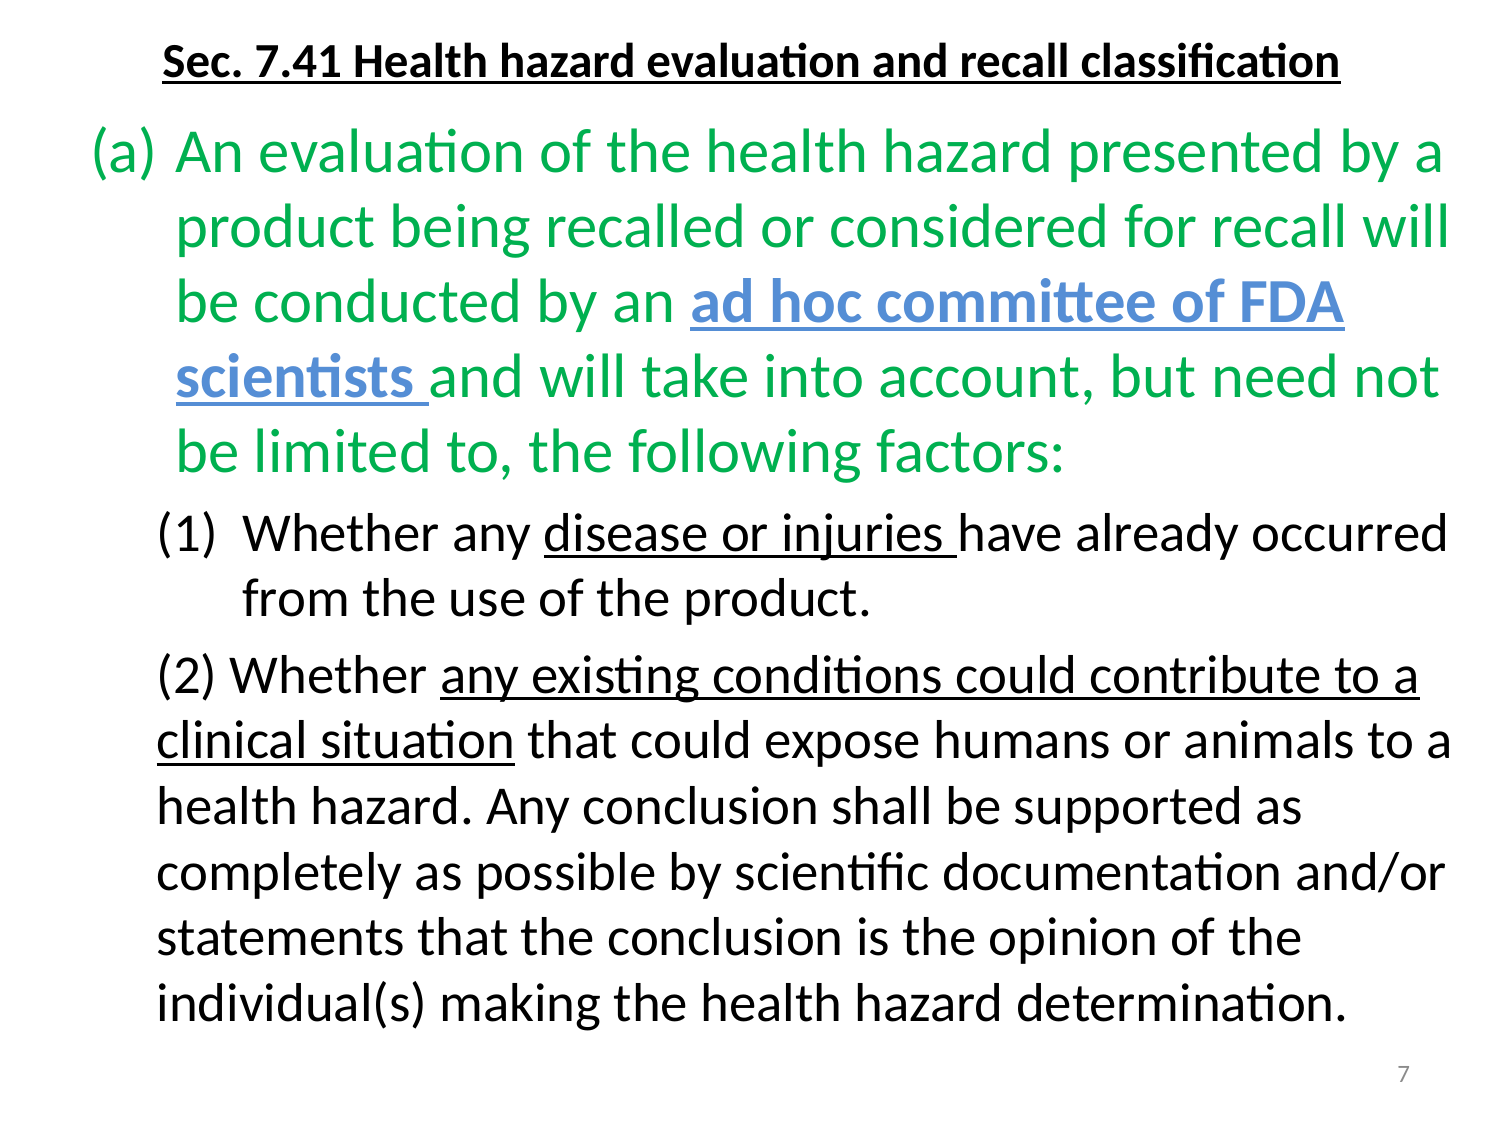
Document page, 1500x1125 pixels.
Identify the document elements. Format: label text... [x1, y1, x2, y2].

slide_number 7 [1074, 1042, 1425, 1103]
title Sec. 7.41 Health hazard evaluation and recall classification [76, 0, 1427, 101]
list An evaluation of the health hazard presented by a product being recalled or considered for recall will be conducted by an ad hoc committee of FDA scientists and will take into account, but need not be limited to, the following factors: Whether any disease or injuries have already occurred from the use of the product. (2) Whether any existing conditions could contribute to a clinical situation that could expose humans or animals to a health hazard. Any conclusion shall be supported as completely as possible by scientific documentation and/or statements that the conclusion is the opinion of the individual(s) making the health hazard determination. [75, 101, 1483, 1059]
